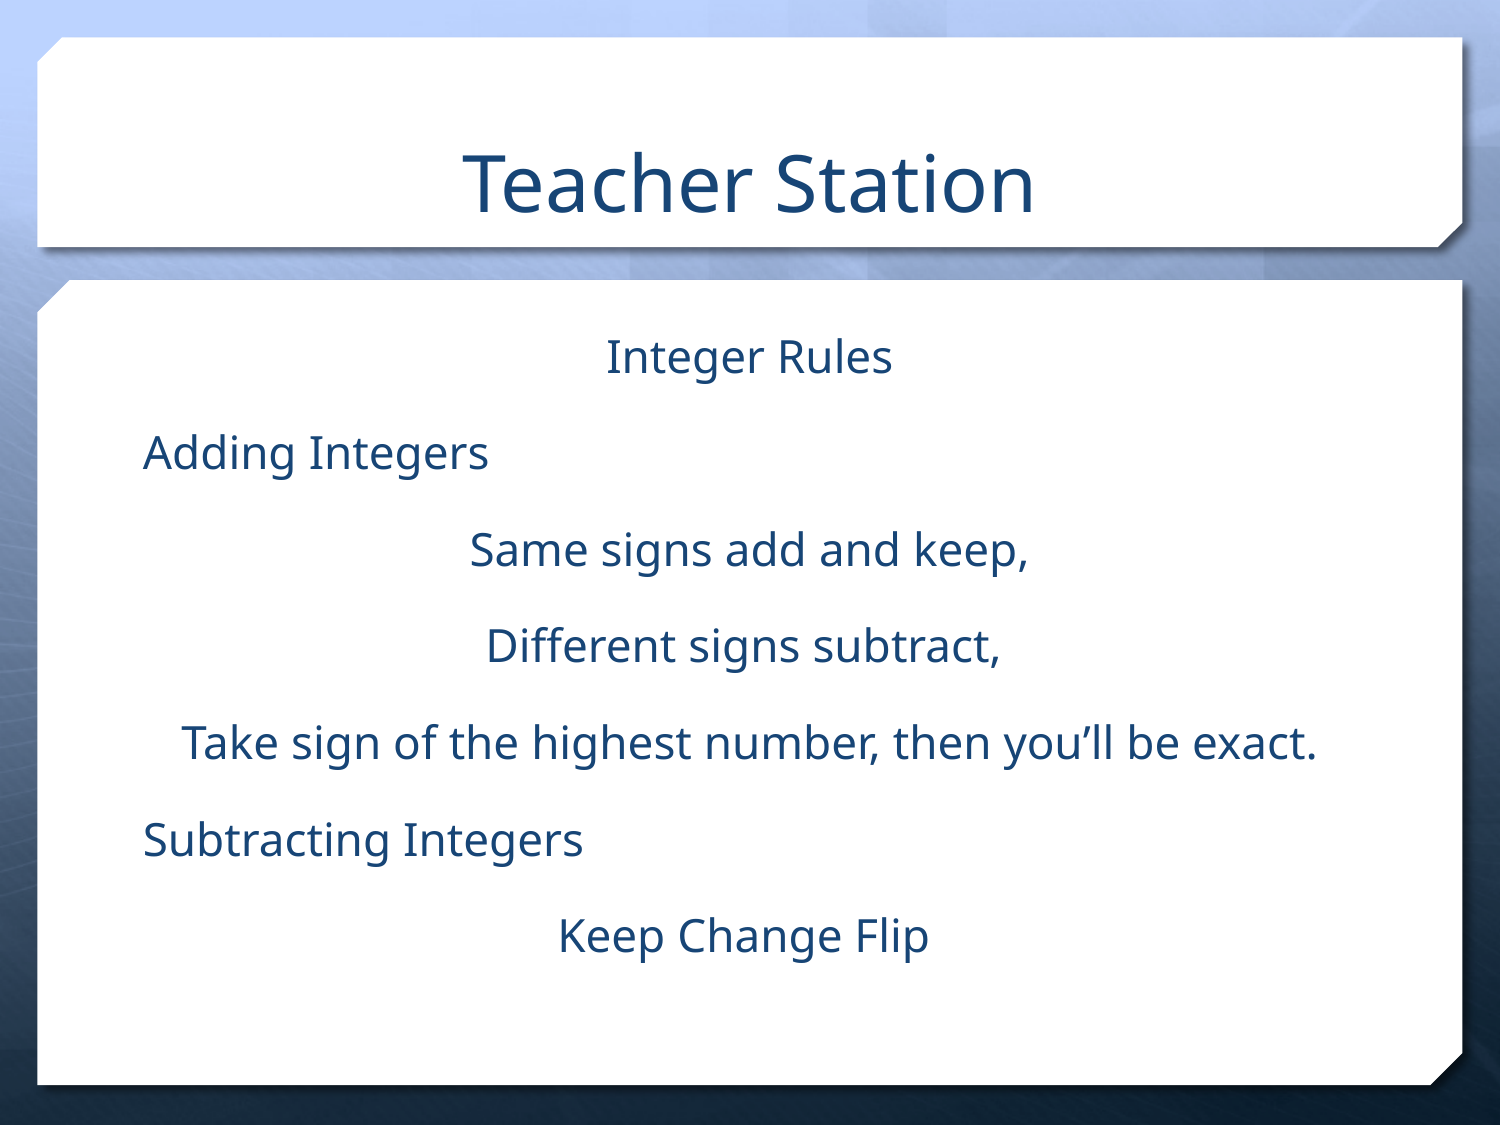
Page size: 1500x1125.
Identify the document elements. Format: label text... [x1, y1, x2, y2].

list Integer Rules Adding Integers Same signs add and keep, Different signs subtract, Take sign of the highest number, then you’ll be exact. Subtracting Integers Keep Change Flip [127, 319, 1372, 1078]
title Teacher Station [127, 48, 1372, 236]
